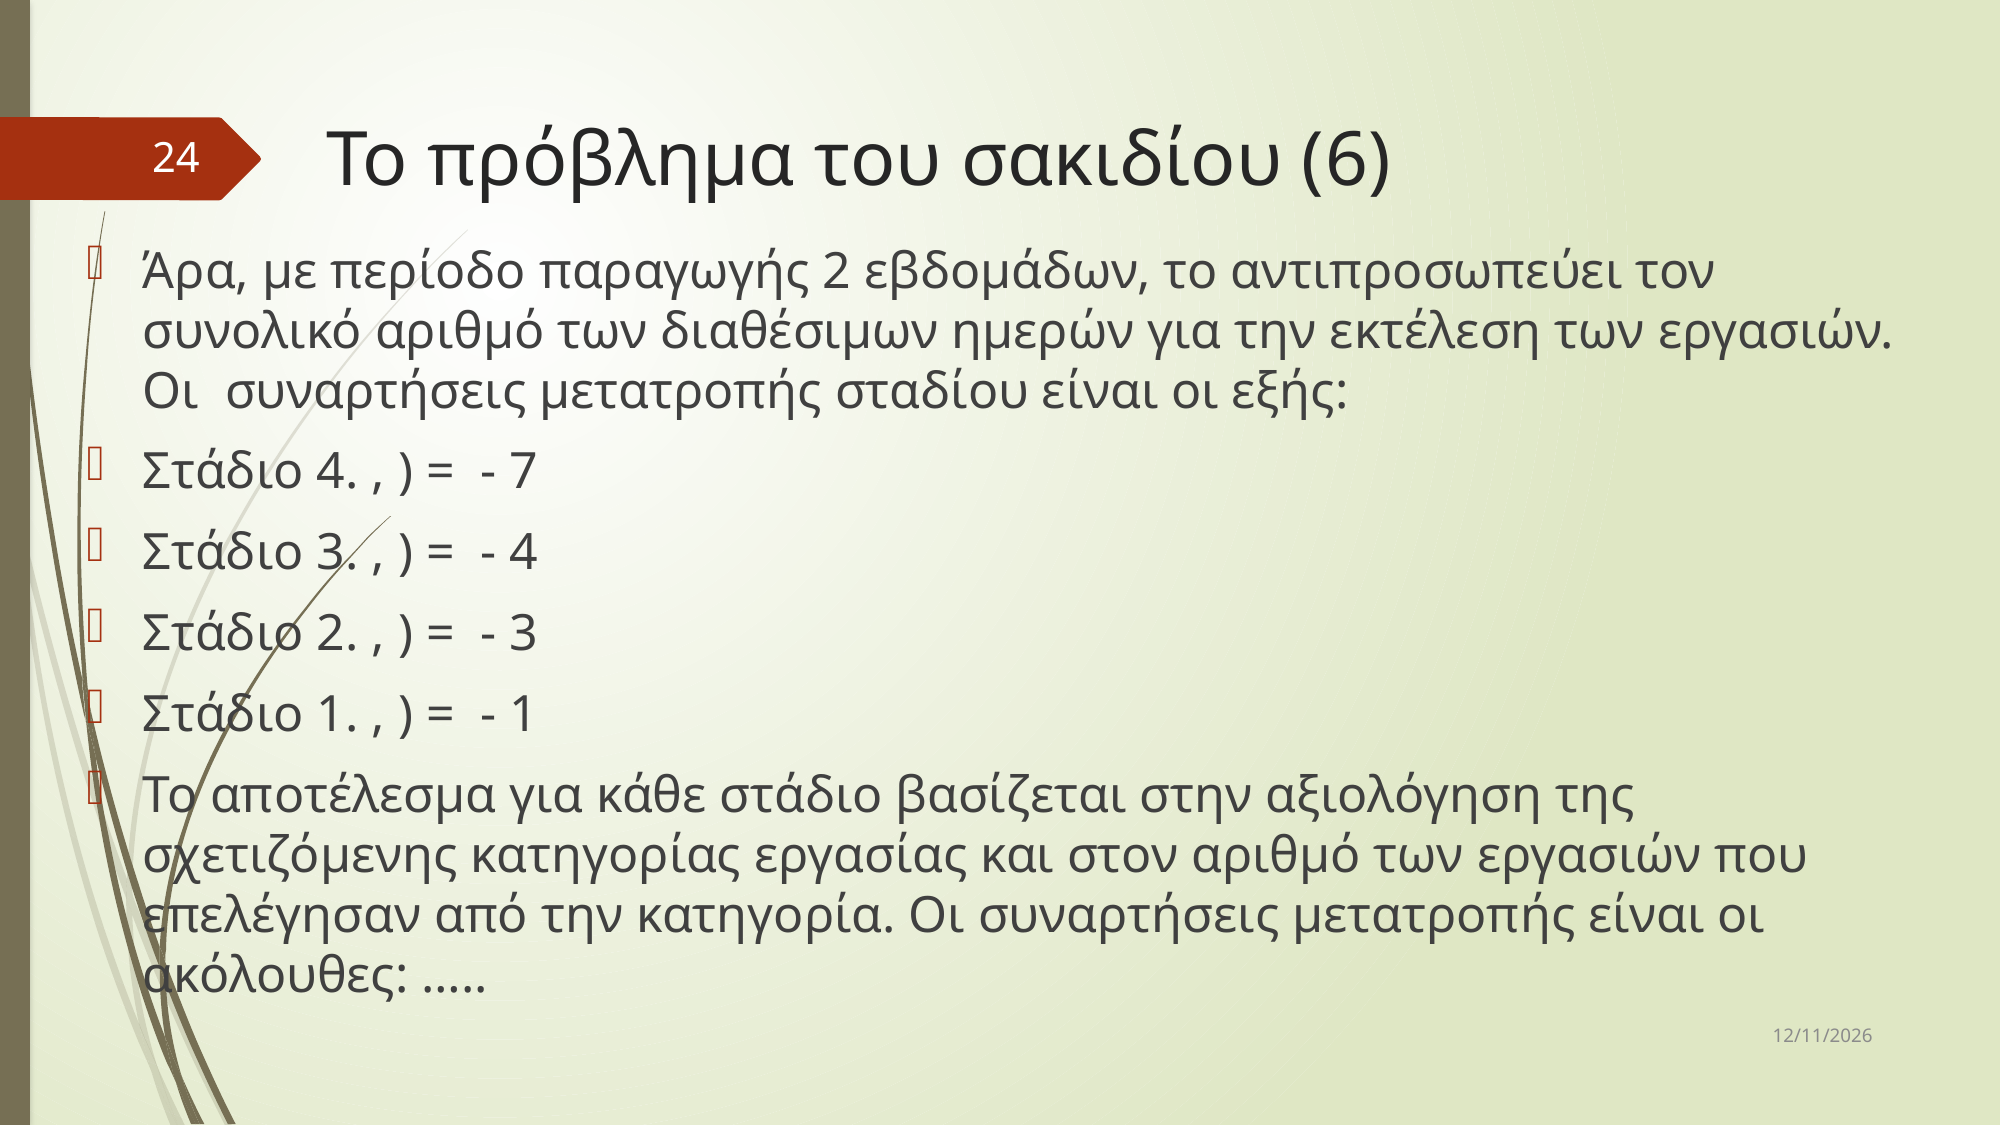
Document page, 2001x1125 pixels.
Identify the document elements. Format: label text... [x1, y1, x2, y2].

title Το πρόβλημα του σακιδίου (6) [311, 102, 1888, 240]
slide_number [1699, 1005, 1888, 1067]
slide_number 24 [87, 129, 216, 190]
